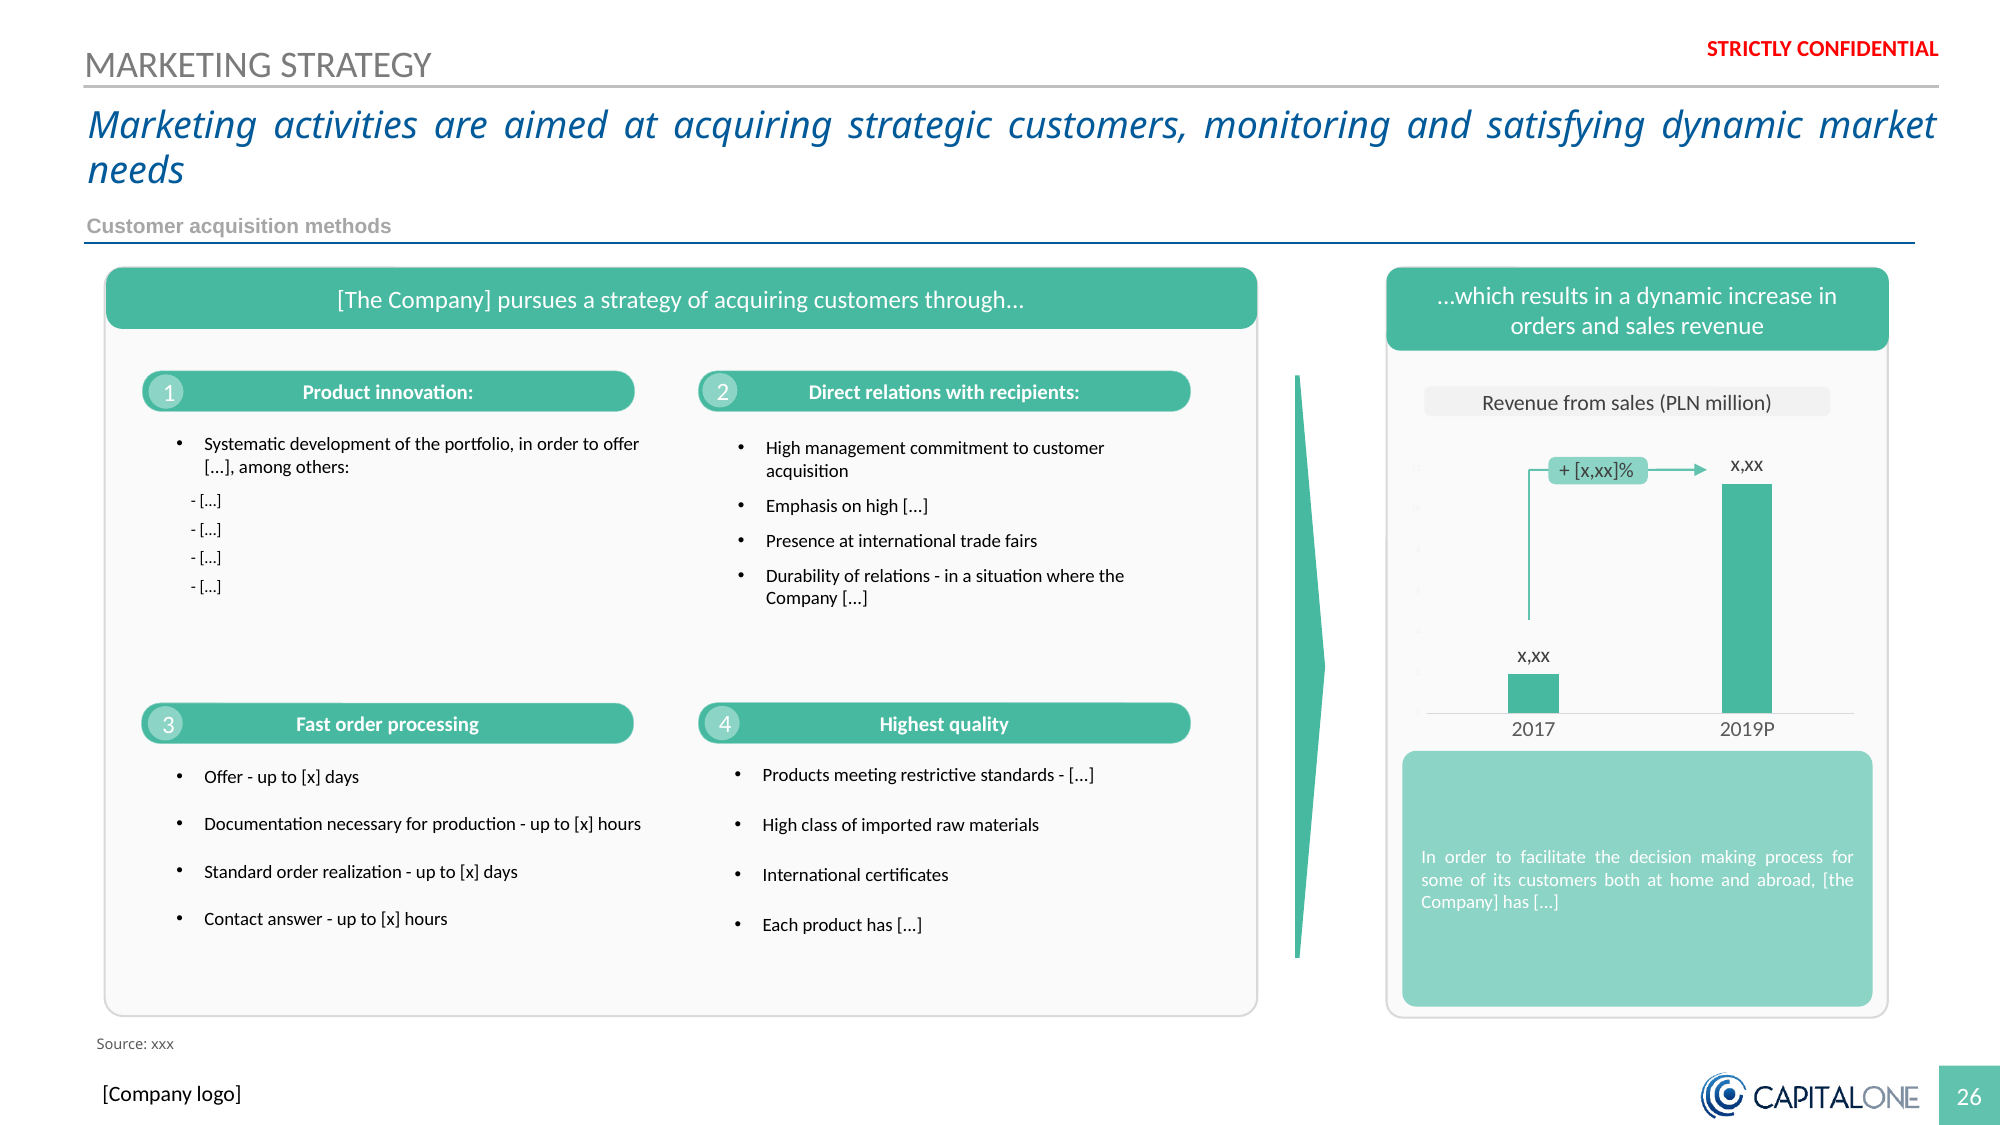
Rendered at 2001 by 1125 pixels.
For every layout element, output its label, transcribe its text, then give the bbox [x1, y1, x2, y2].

text_box Highest quality [698, 702, 1191, 744]
text_box Marketing activities are aimed at acquiring strategic customers, monitoring and satisfying dynamic market needs [87, 101, 1939, 192]
chart [1402, 454, 1863, 749]
text_box Customer acquisition methods [86, 204, 910, 242]
text_box [The Company] pursues a strategy of acquiring customers through... [105, 266, 1259, 330]
picture [1700, 1066, 1933, 1125]
text_box Systematic development of the portfolio, in order to offer [...], among others: [161, 424, 656, 485]
text_box [1385, 341, 1889, 1019]
text_box 3 [147, 706, 183, 741]
text_box Product innovation: [142, 370, 635, 412]
text_box [1294, 374, 1327, 960]
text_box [1535, 449, 1658, 516]
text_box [1528, 469, 1707, 620]
text_box Fast order processing [141, 702, 634, 744]
text_box Offer - up to [x] days Documentation necessary for production - up to [x] hours Standard order realization - up to [x] days Contact answer - up to [x] hours [161, 756, 691, 937]
text_box Source: xxx [81, 1029, 1454, 1065]
text_box High management commitment to customer acquisition Emphasis on high [...] Presence at international trade fairs Durability of relations - in a situation where the Company [...] [723, 428, 1191, 651]
text_box - […] - […] - […] - […] [176, 479, 622, 604]
text_box Products meeting restrictive standards - [...] High class of imported raw materials International certificates Each product has [...] [719, 753, 1249, 943]
text_box Revenue from sales (PLN million) [1423, 385, 1832, 418]
text_box 2 [702, 373, 738, 408]
text_box 4 [704, 705, 740, 741]
text_box MARKETING STRATEGY [69, 30, 1900, 70]
text_box Direct relations with recipients: [698, 370, 1191, 412]
text_box 1 [148, 374, 184, 409]
text_box In order to facilitate the decision making process for some of its customers both at home and abroad, [the Company] has [...] [1401, 749, 1874, 1008]
text_box [103, 279, 1259, 1018]
text_box ...which results in a dynamic increase in orders and sales revenue [1385, 266, 1890, 352]
